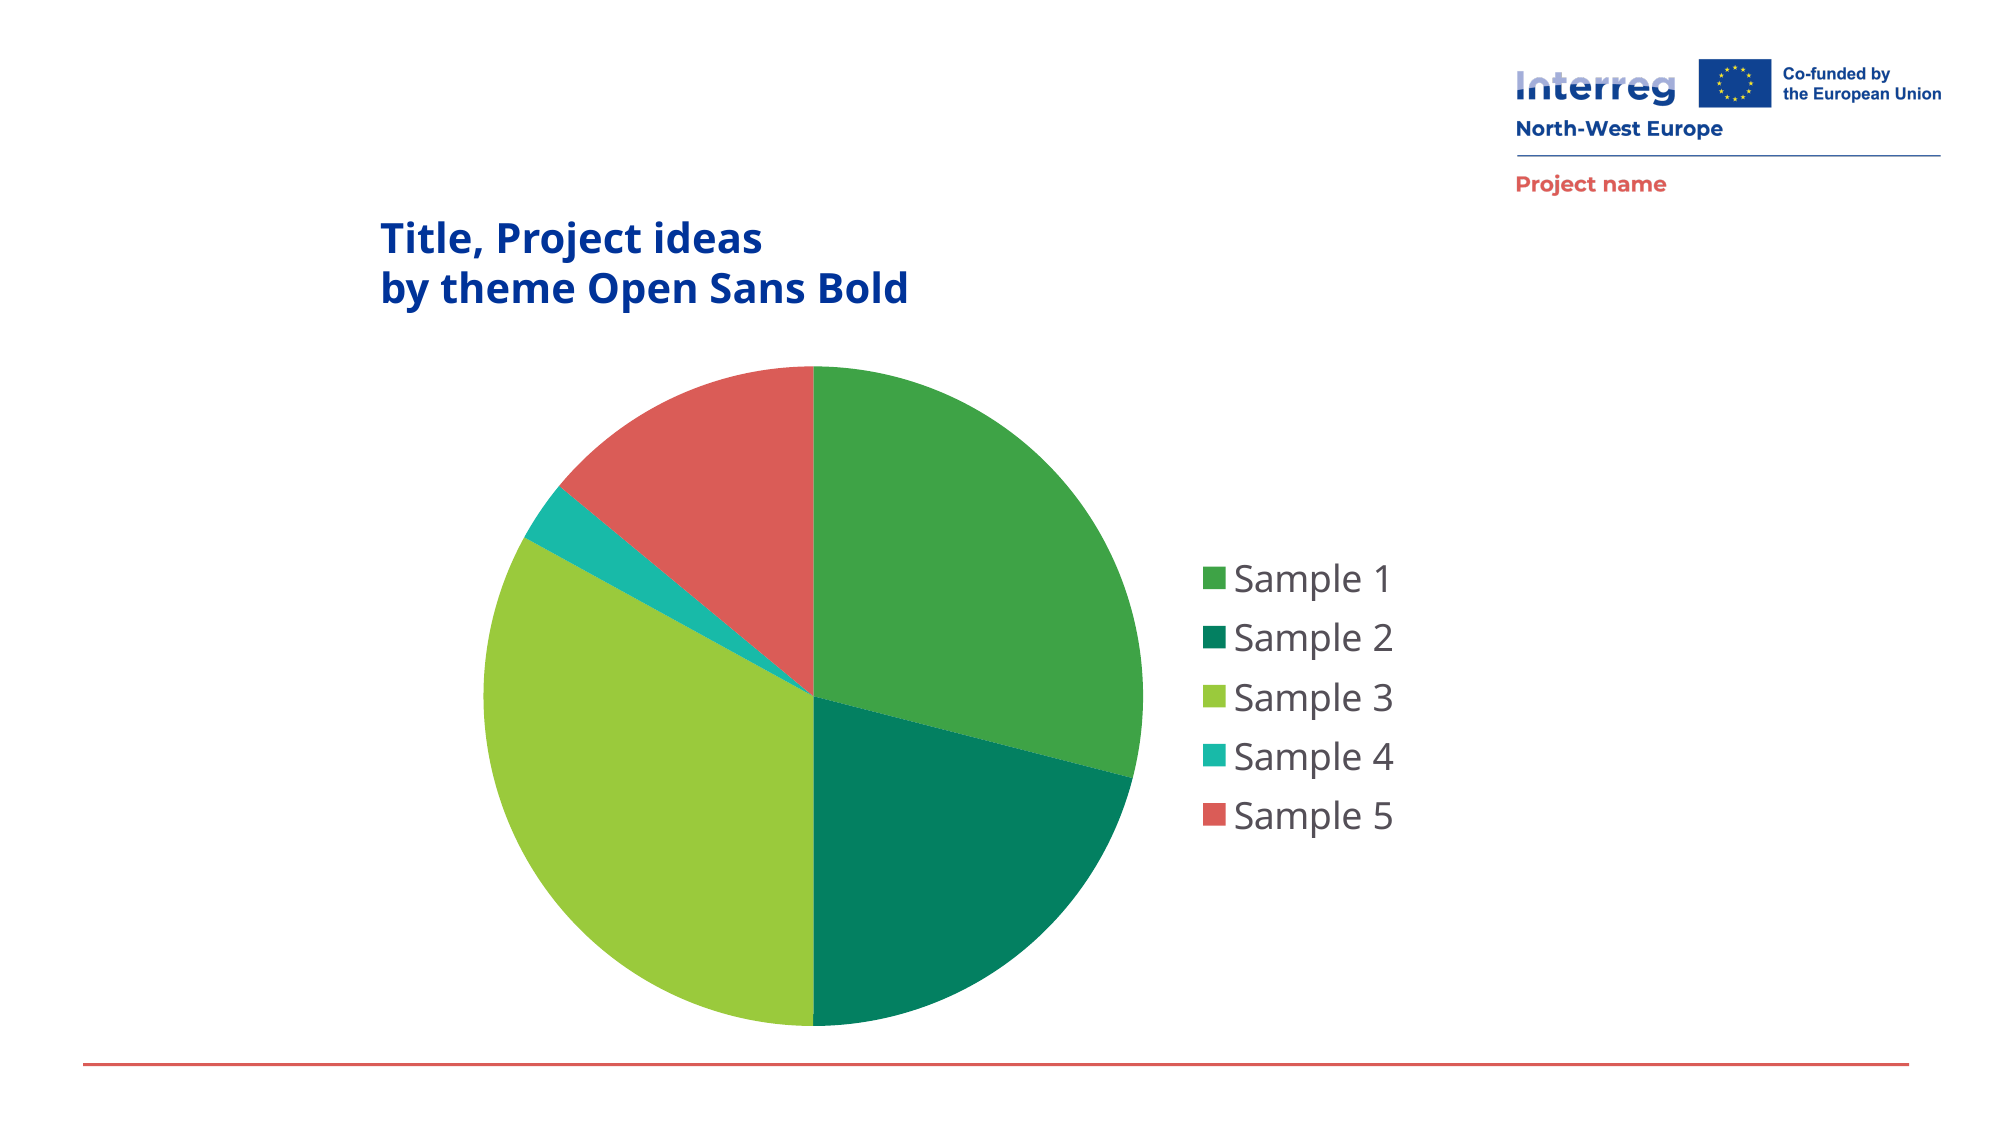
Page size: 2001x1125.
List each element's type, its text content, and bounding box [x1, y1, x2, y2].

picture [1458, 0, 2000, 251]
text_box Title, Project ideas by theme Open Sans Bold [365, 204, 1109, 352]
chart [435, 352, 1420, 1040]
